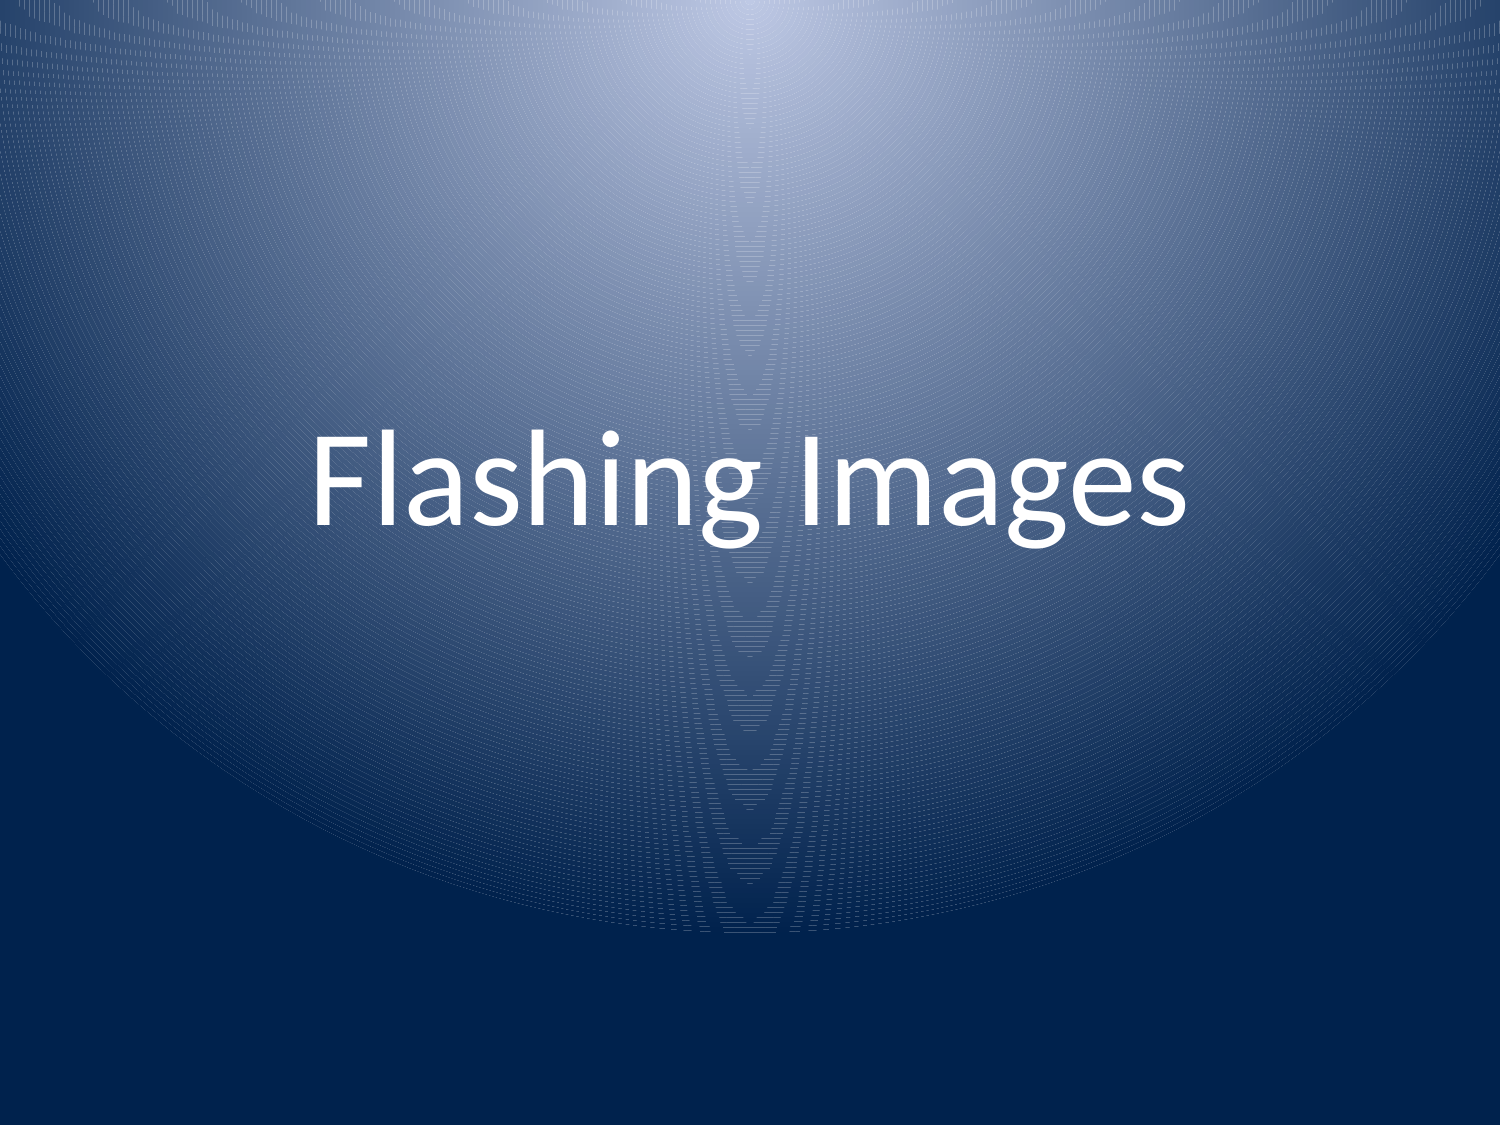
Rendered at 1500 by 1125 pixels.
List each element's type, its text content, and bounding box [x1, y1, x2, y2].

title Flashing Images [112, 349, 1388, 591]
